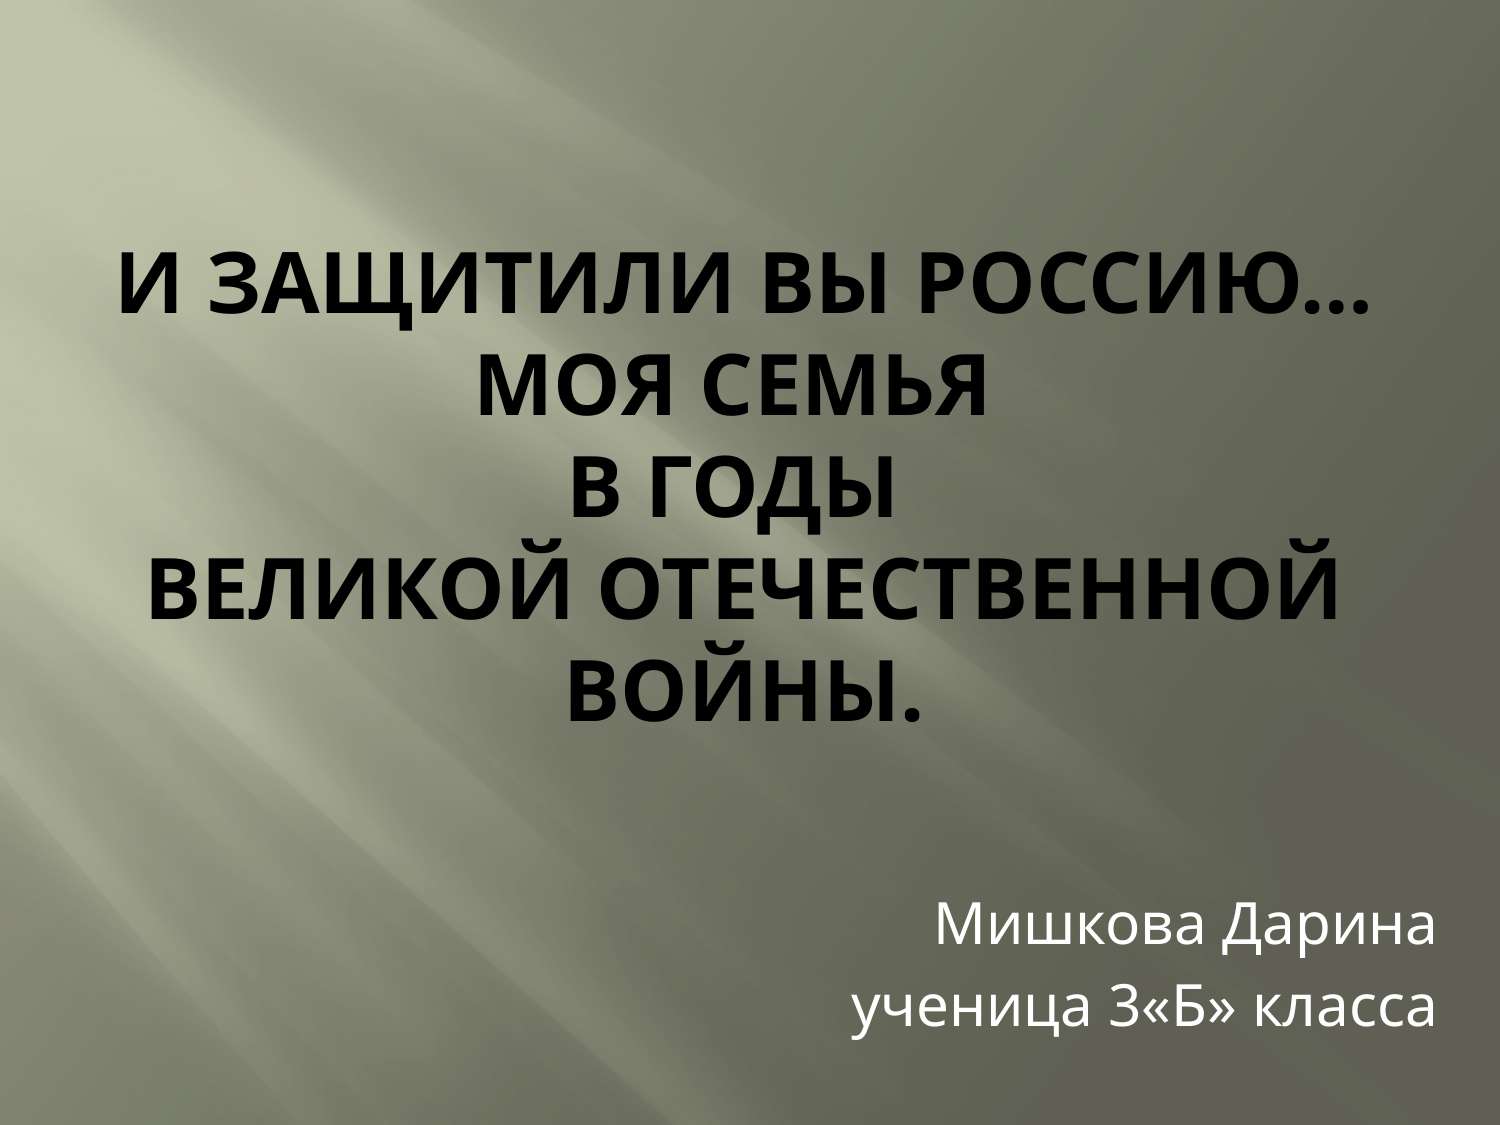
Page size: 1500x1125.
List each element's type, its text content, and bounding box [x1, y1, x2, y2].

title И защитили вы Россию… Моя семья в годы Великой Отечественной войны. [69, 224, 1420, 739]
subtitle Мишкова Дарина ученица 3«Б» класса [832, 796, 1454, 1090]
